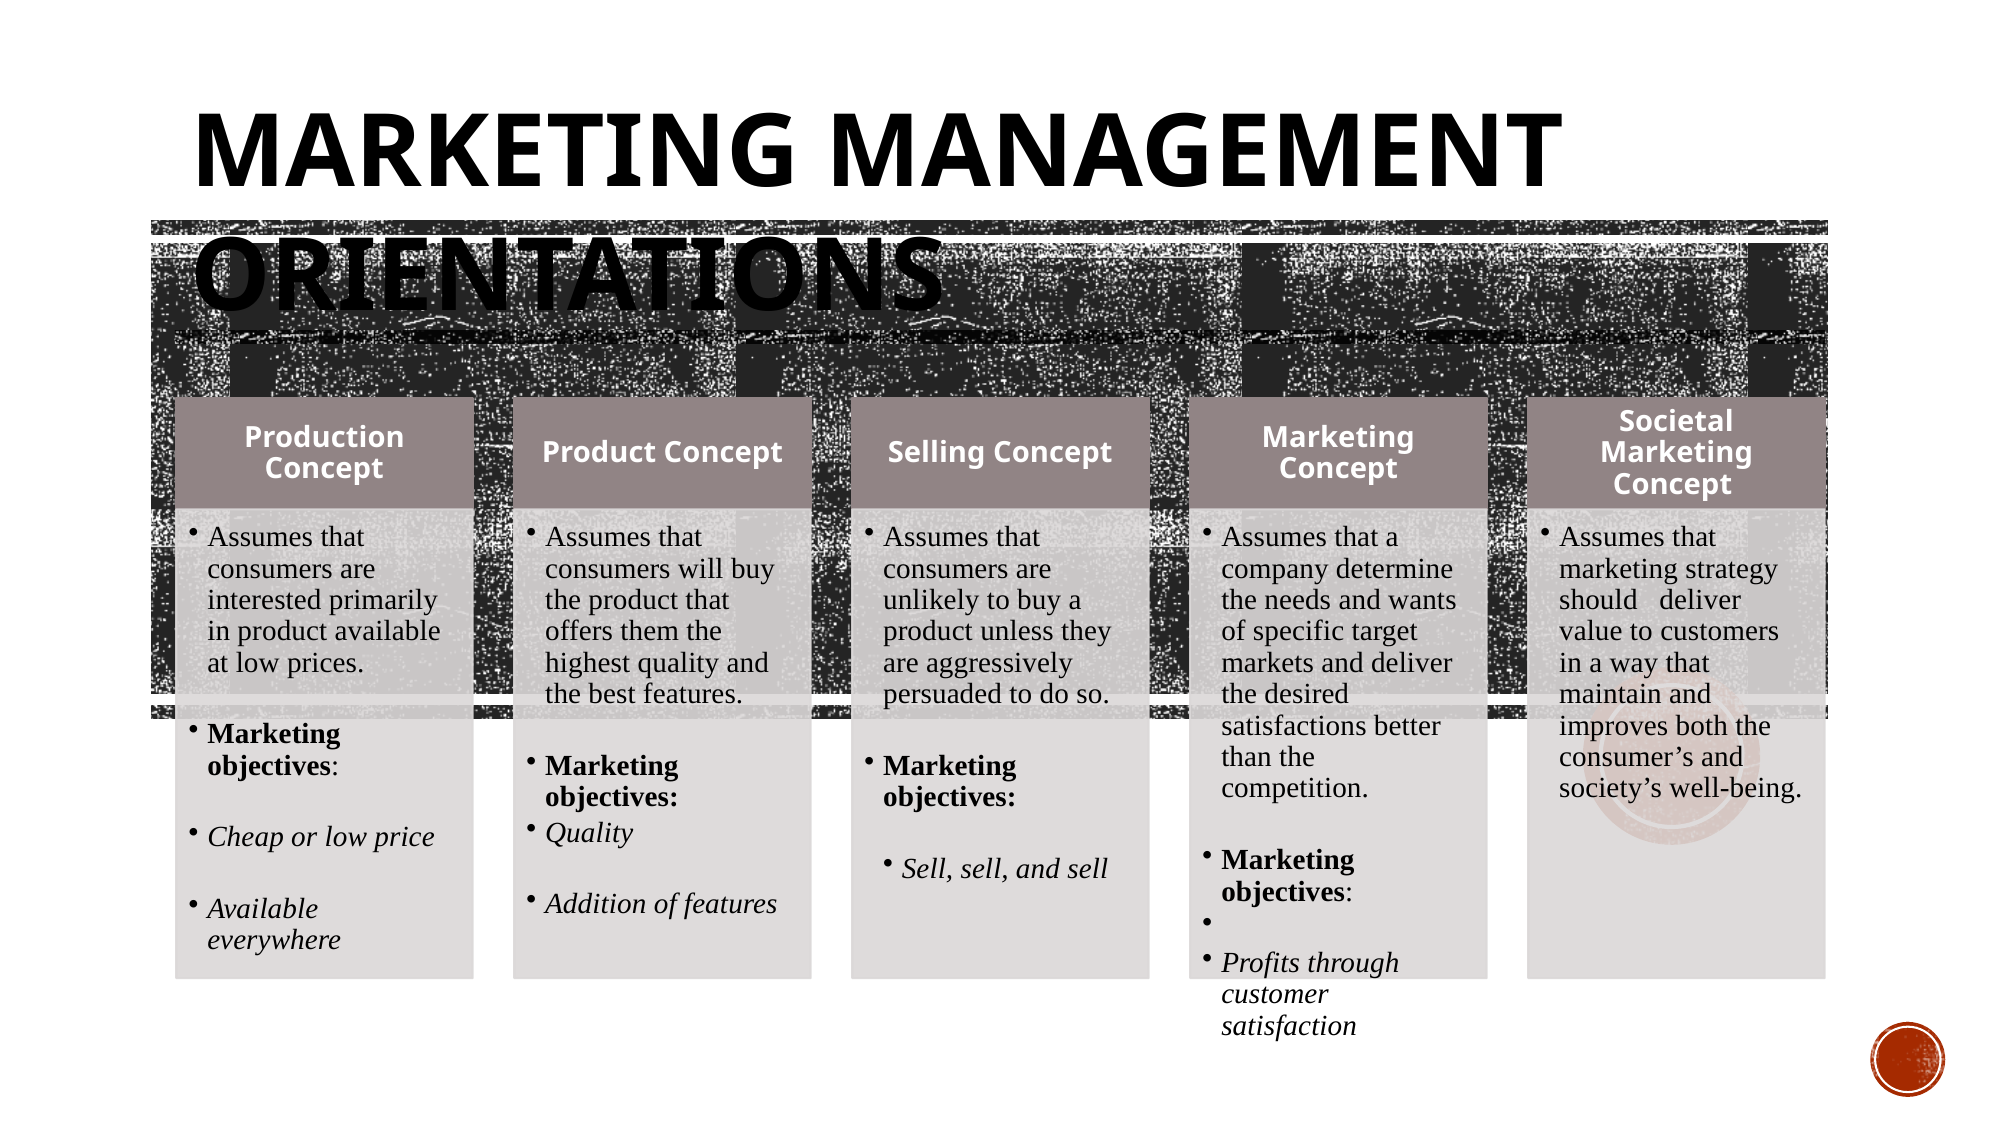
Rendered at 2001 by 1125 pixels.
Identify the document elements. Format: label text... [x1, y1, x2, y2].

text_box [174, 329, 1826, 344]
title Marketing Management Orientations [175, 79, 1826, 329]
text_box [176, 392, 1824, 984]
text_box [1872, 1024, 1943, 1095]
